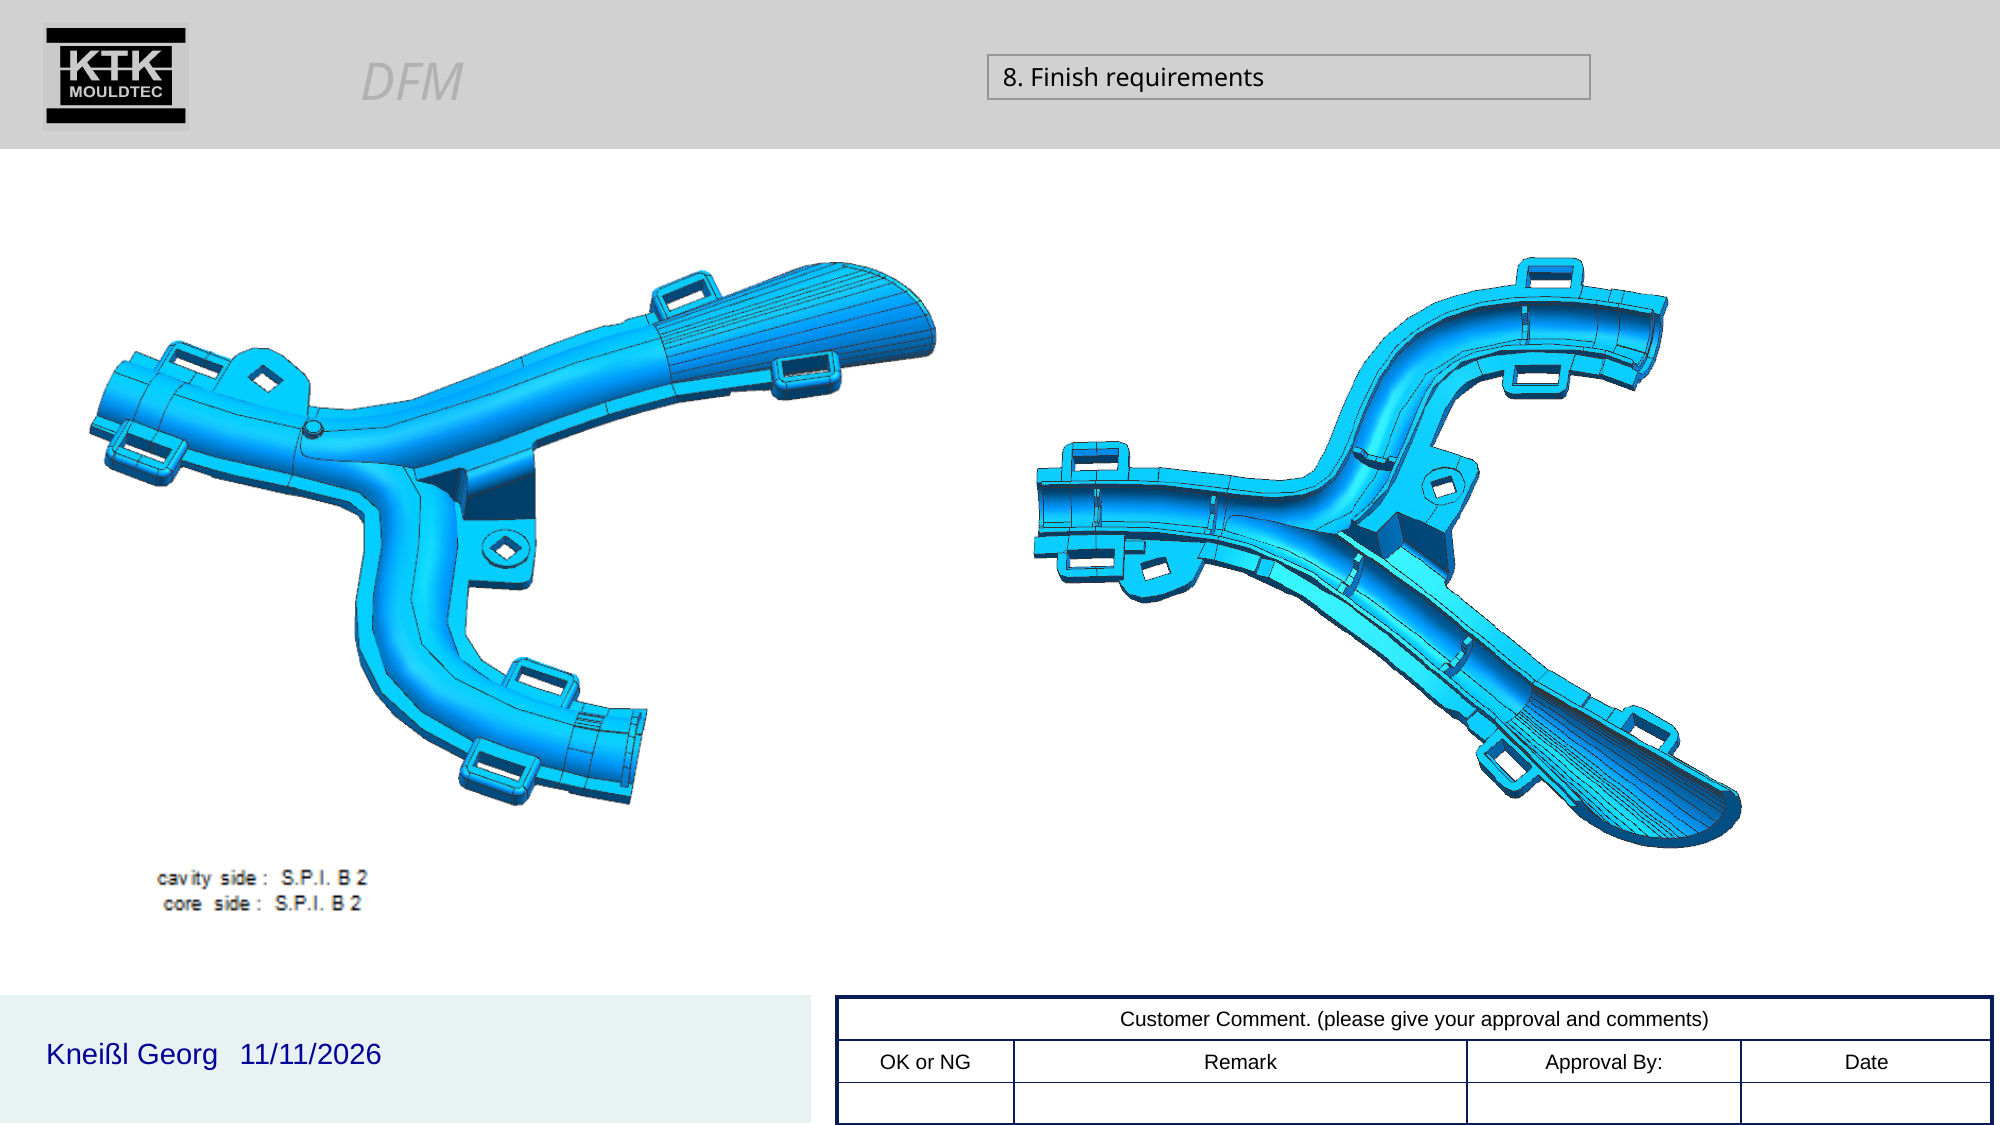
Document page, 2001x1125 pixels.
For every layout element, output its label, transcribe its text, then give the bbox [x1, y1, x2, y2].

picture [964, 219, 1744, 858]
picture [42, 243, 939, 930]
text_box 8. Finish requirements [988, 54, 1591, 100]
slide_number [188, 1027, 433, 1106]
